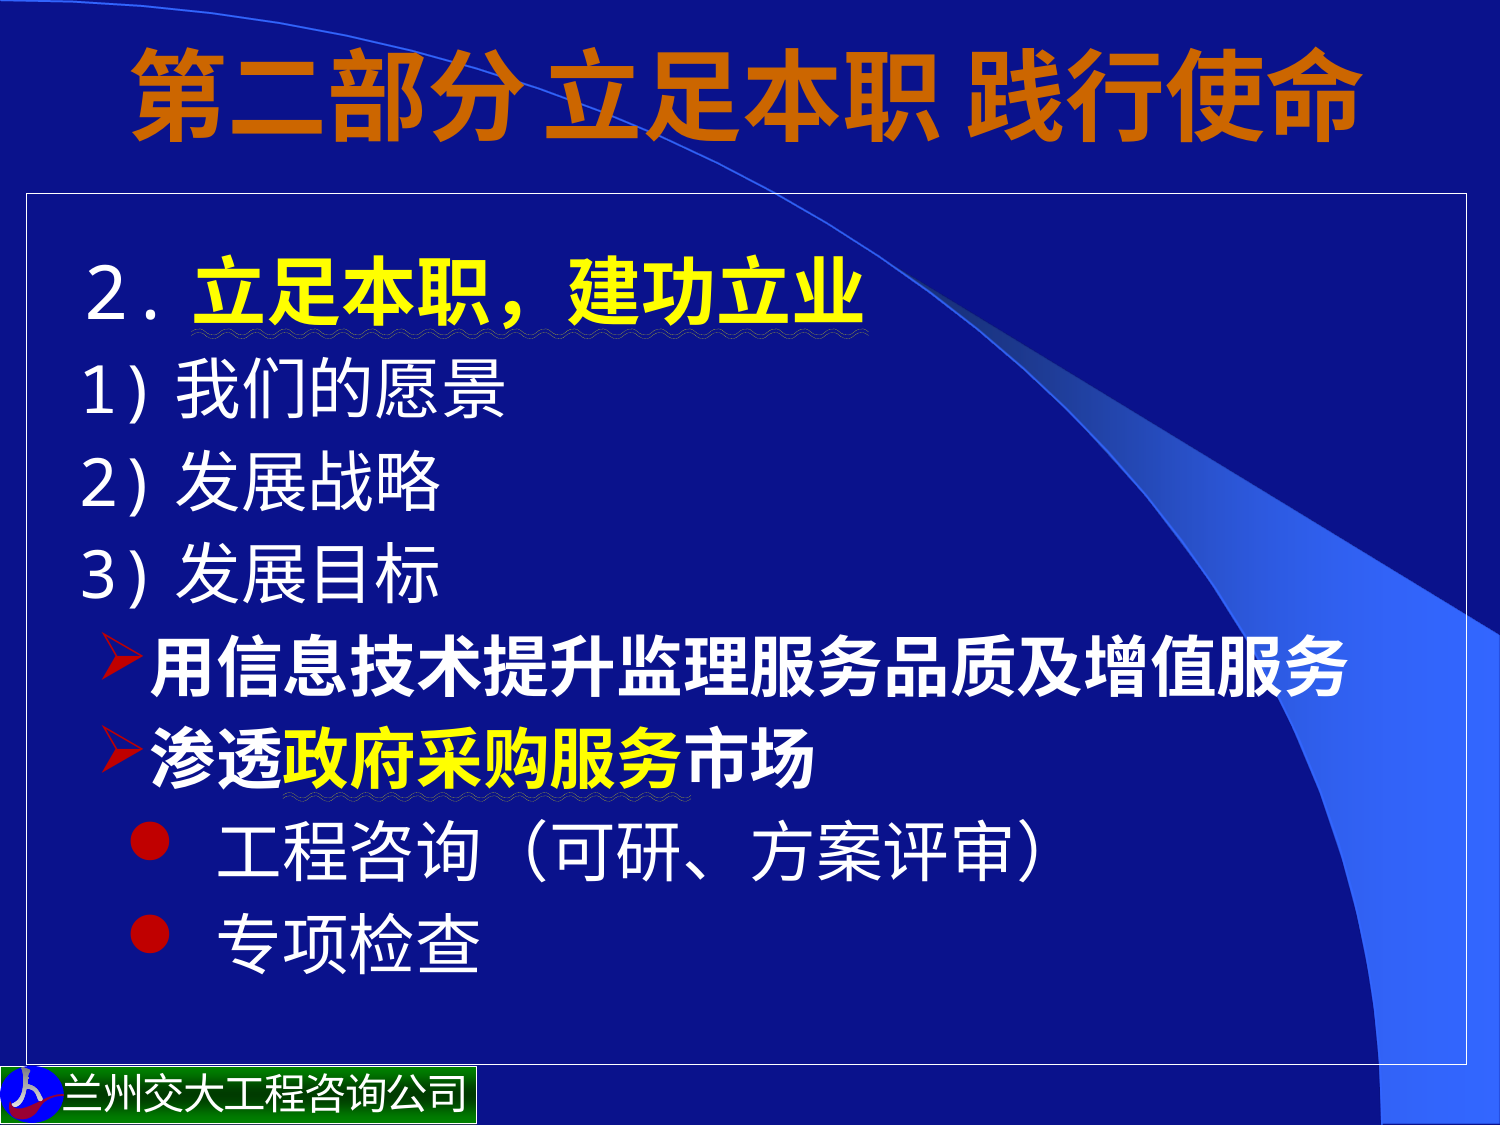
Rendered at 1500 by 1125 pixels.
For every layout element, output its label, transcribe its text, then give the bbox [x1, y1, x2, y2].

picture [0, 0, 1500, 1125]
title 第二部分 立足本职 践行使命 [26, 0, 1467, 188]
list 2.立足本职，建功立业 1)我们的愿景 2)发展战略 3)发展目标 用信息技术提升监理服务品质及增值服务 渗透政府采购服务市场 工程咨询（可研、方案评审） 专项检查 [26, 193, 1467, 1065]
